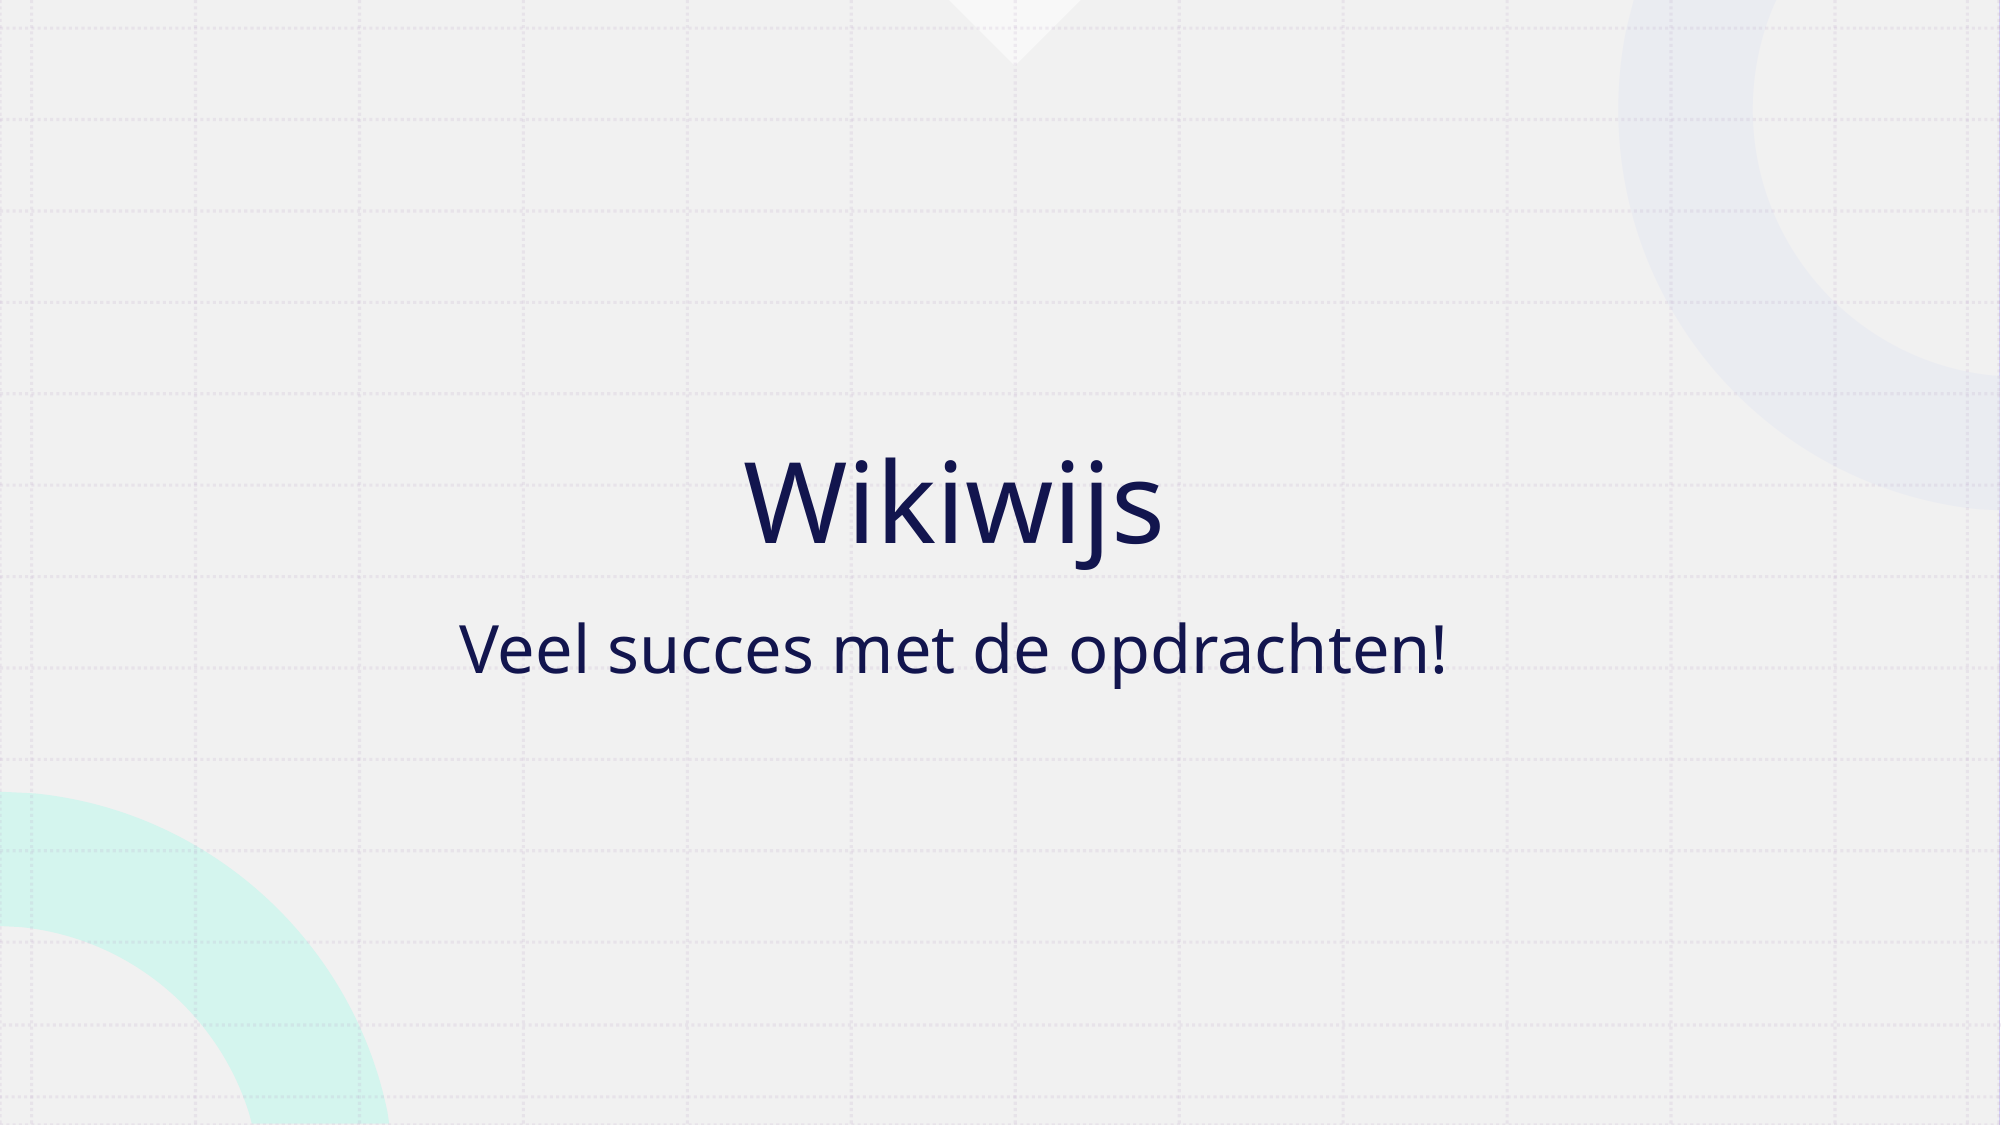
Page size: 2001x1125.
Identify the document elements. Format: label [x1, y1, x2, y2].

text_box [0, 0, 2000, 1125]
